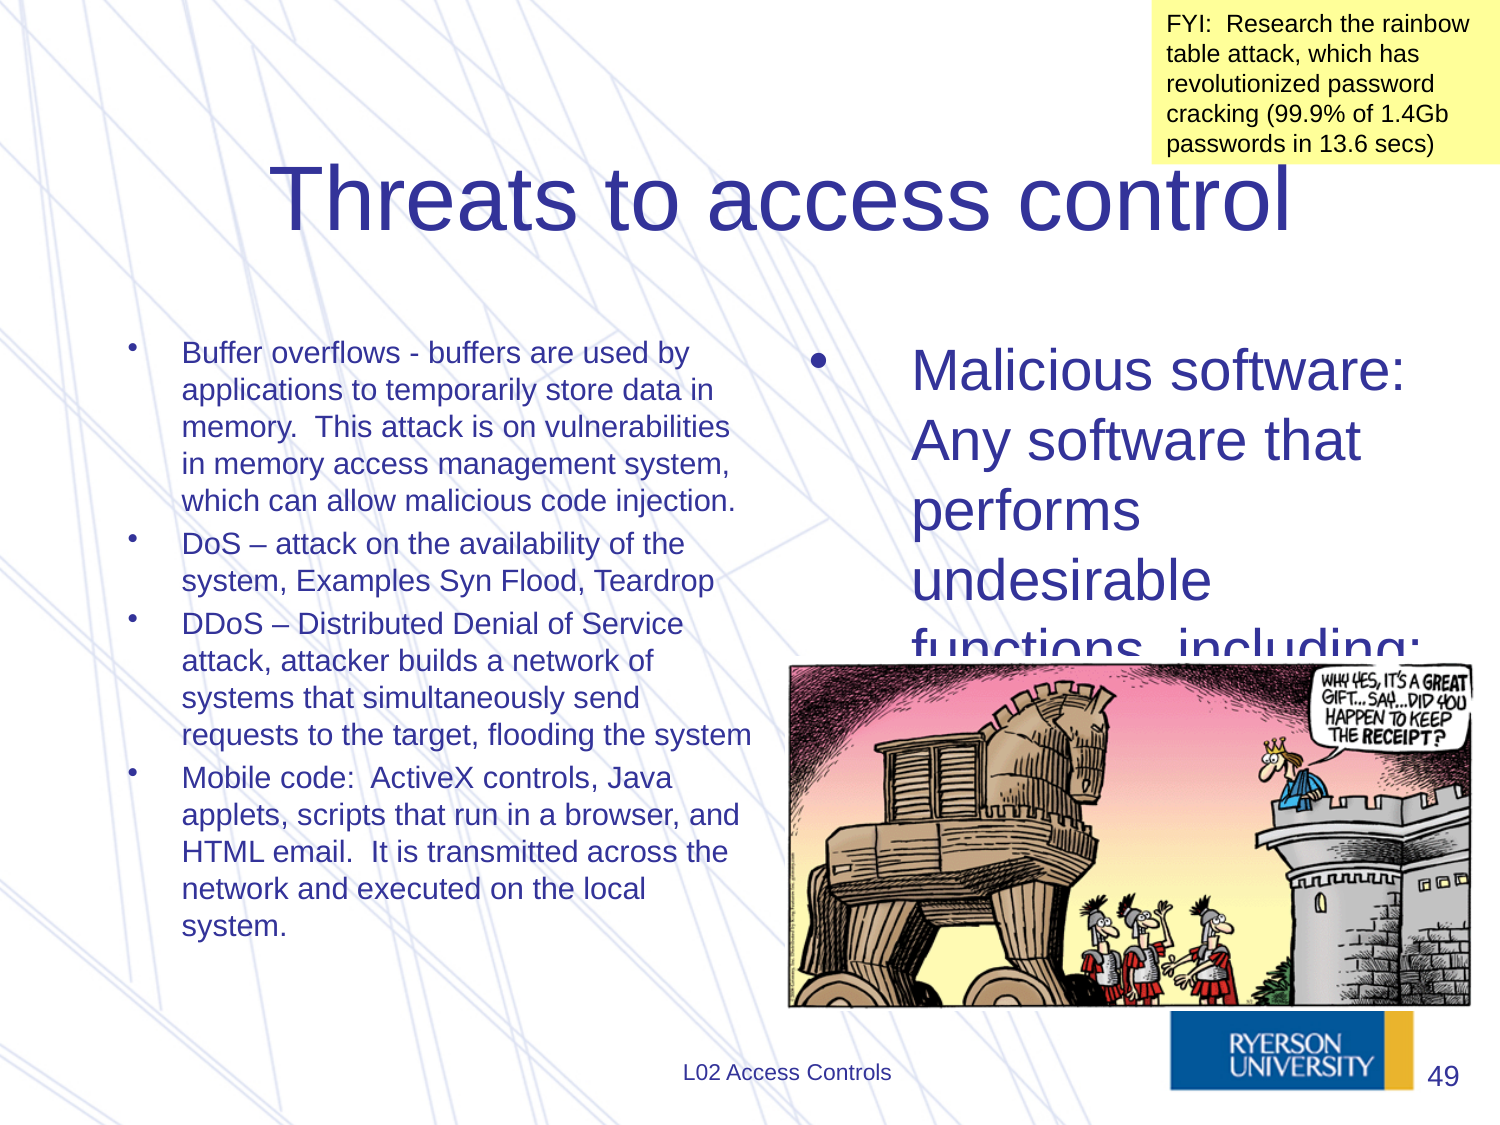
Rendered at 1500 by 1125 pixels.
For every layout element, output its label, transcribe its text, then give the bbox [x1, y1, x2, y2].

footer L02 Access Controls [449, 1049, 1126, 1113]
text_box FYI: Research the rainbow table attack, which has revolutionized password cracking (99.9% of 1.4Gb passwords in 13.6 secs) [1151, 0, 1500, 165]
picture [0, 0, 1500, 1125]
list Malicious software: Any software that performs undesirable functions, including: virus, worm, Trojan horse, spyware. [793, 324, 1451, 654]
title Threats to access control [112, 99, 1451, 288]
list Buffer overflows - buffers are used by applications to temporarily store data in memory. This attack is on vulnerabilities in memory access management system, which can allow malicious code injection. DoS – attack on the availability of the system, Examples Syn Flood, Teardrop DDoS – Distributed Denial of Service attack, attacker builds a network of systems that simultaneously send requests to the target, flooding the system Mobile code: ActiveX controls, Java applets, scripts that run in a browser, and HTML email. It is transmitted across the network and executed on the local system. [112, 324, 769, 1001]
slide_number 49 [1399, 1049, 1476, 1113]
